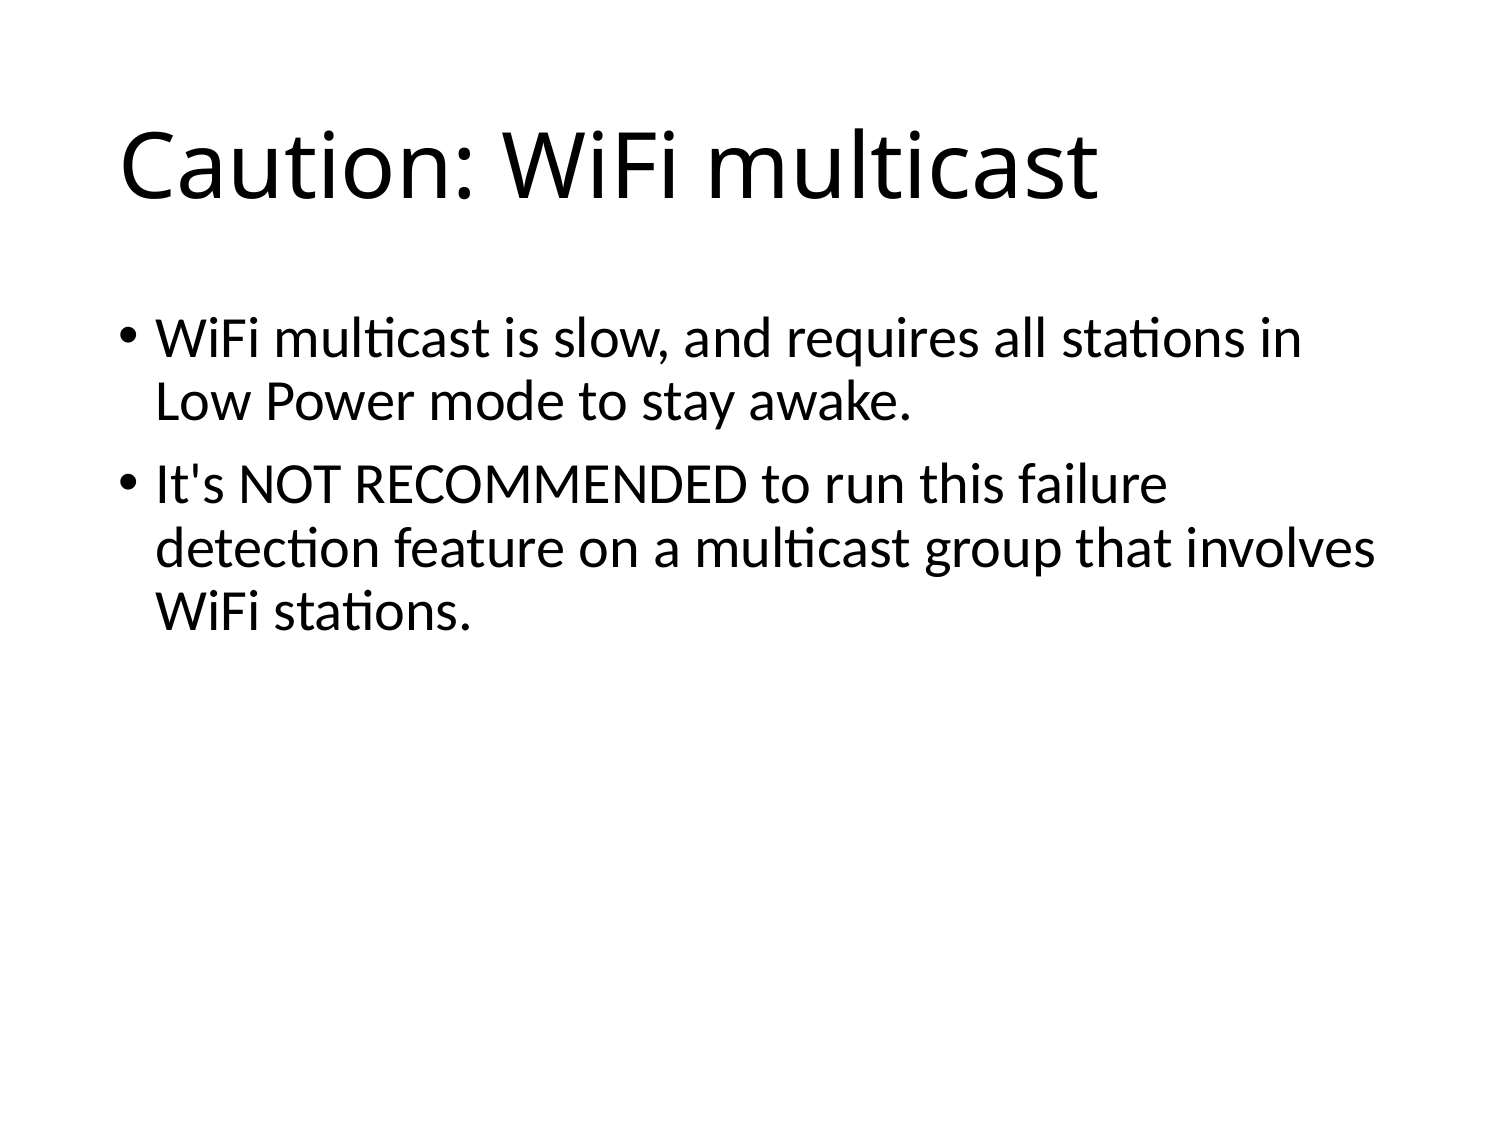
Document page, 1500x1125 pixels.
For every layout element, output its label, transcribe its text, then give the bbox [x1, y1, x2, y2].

list WiFi multicast is slow, and requires all stations in Low Power mode to stay awake. It's NOT RECOMMENDED to run this failure detection feature on a multicast group that involves WiFi stations. [103, 299, 1397, 1014]
title Caution: WiFi multicast [103, 59, 1397, 278]
